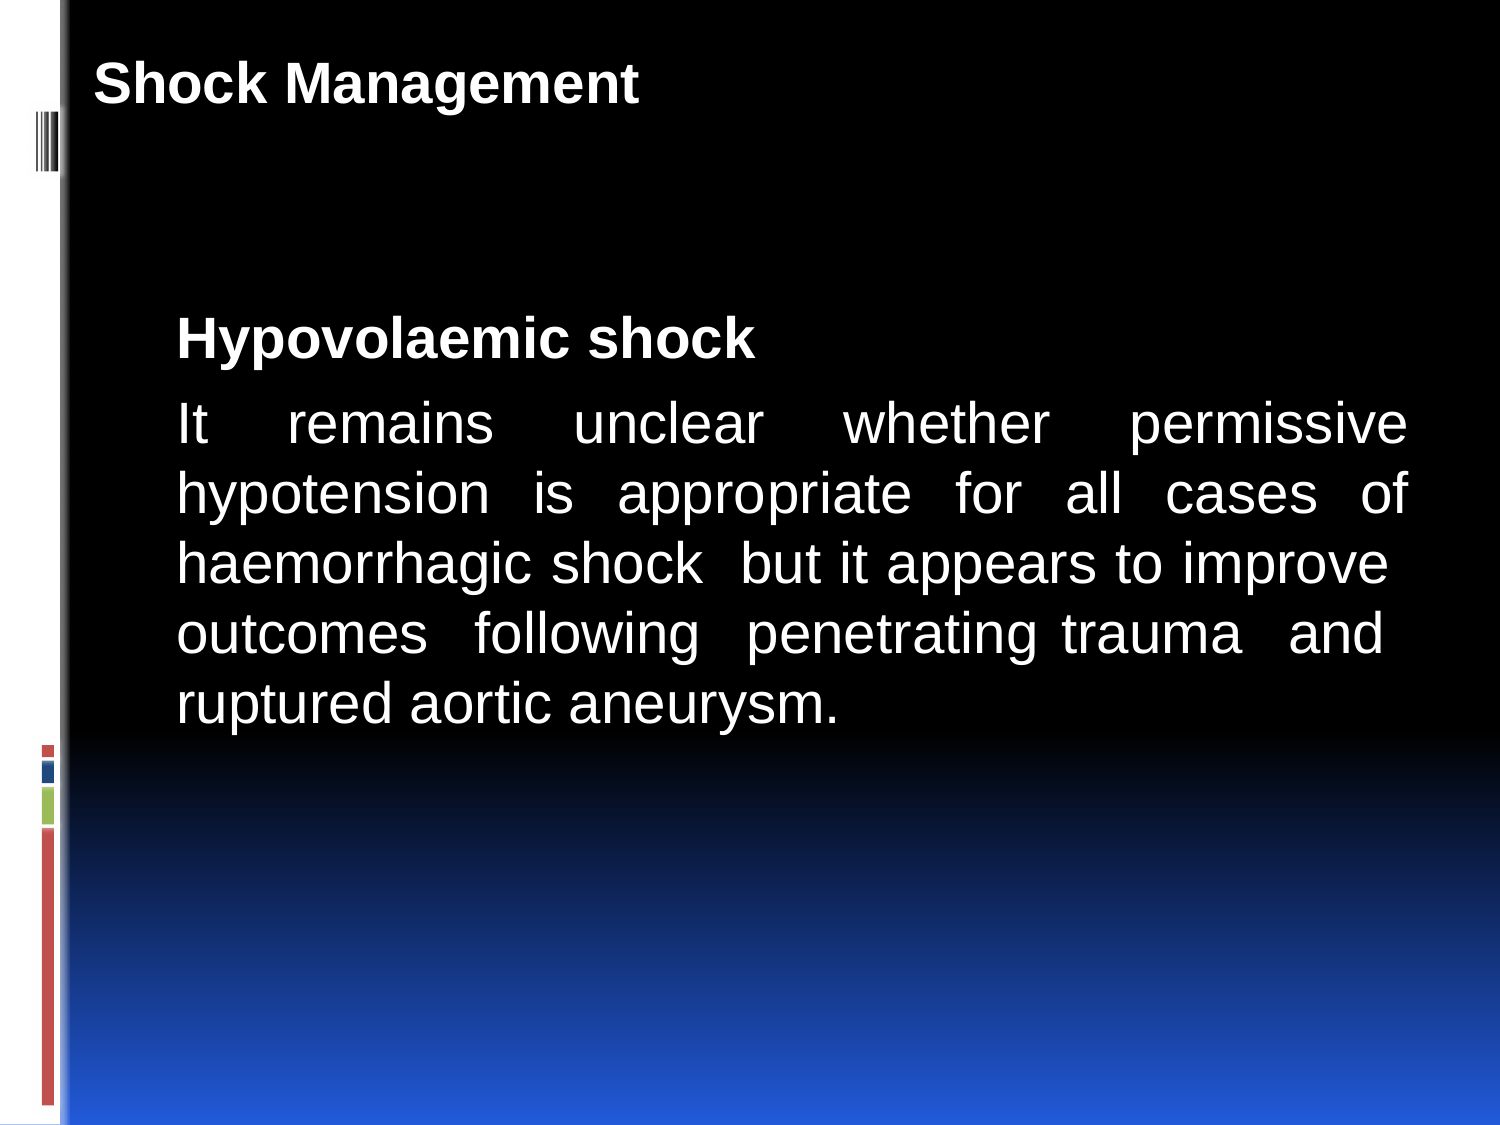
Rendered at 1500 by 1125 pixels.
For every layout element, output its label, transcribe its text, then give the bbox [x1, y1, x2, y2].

text_box Shock Management [78, 37, 656, 123]
list Hypovolaemic shock It remains unclear whether permissive hypotension is appro­priate for all cases of haemorrhagic shock but it appears to improve outcomes following penetrating trauma and ruptured aortic aneurysm. [149, 292, 1426, 1043]
